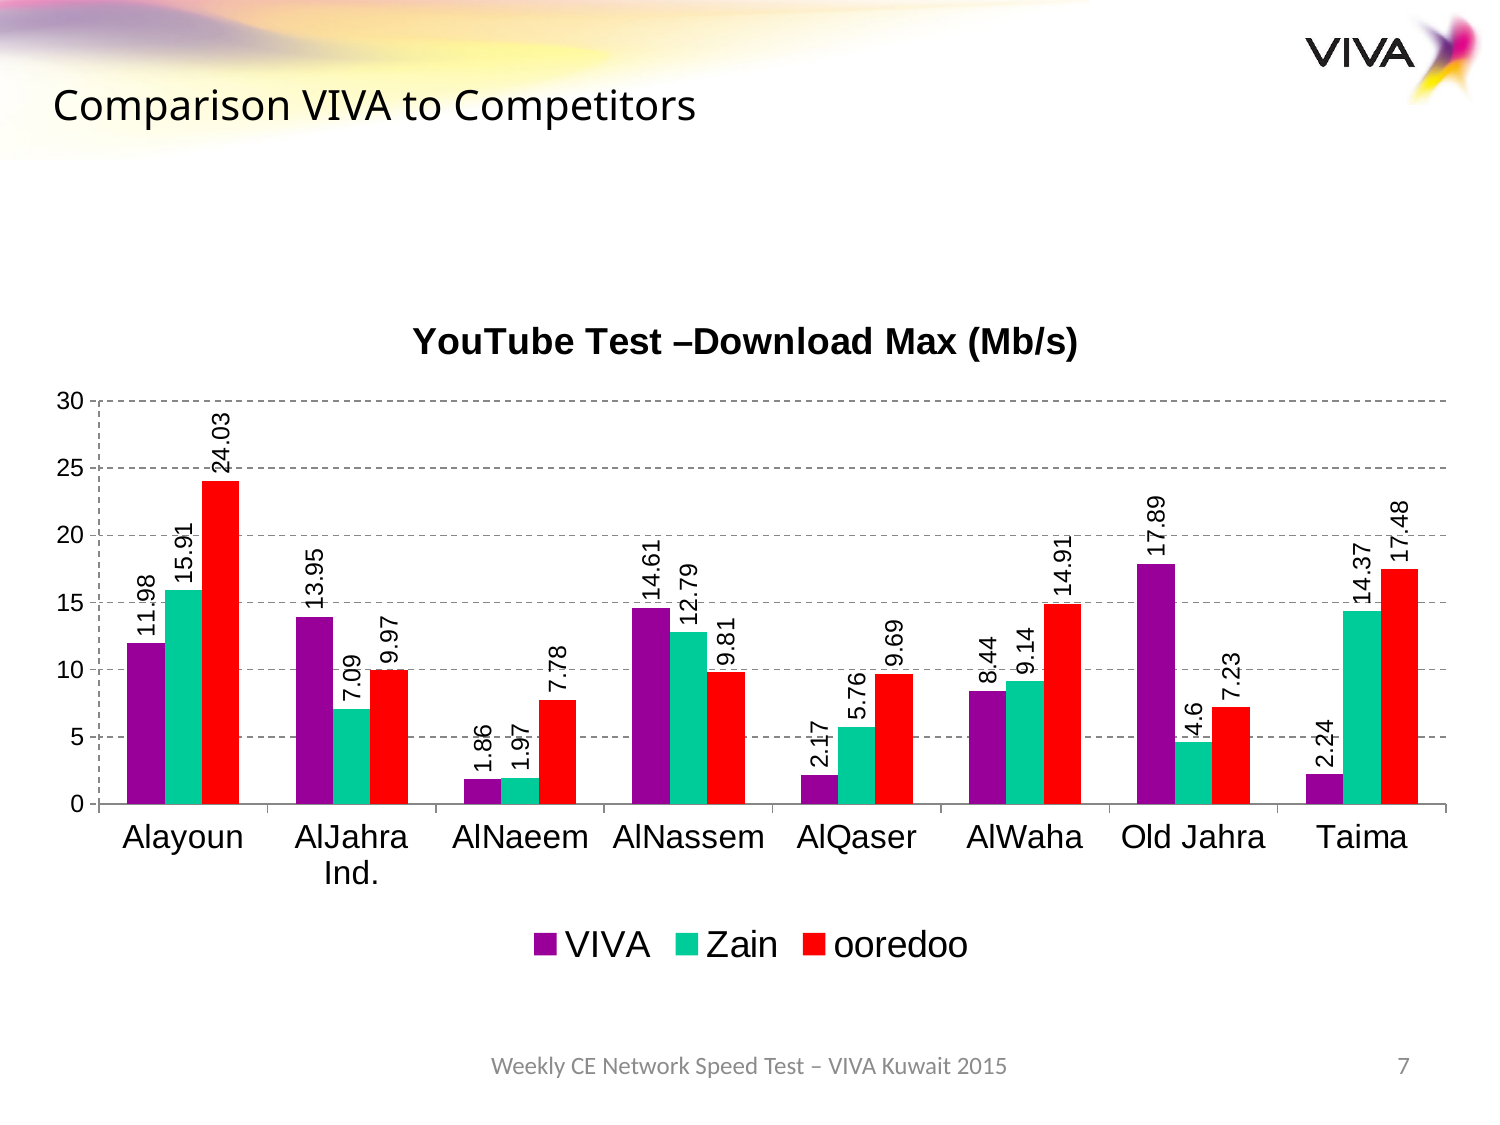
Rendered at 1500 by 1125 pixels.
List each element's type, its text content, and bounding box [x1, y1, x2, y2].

picture [0, 0, 1089, 160]
text_box 7 [1074, 1042, 1425, 1103]
picture [1300, 12, 1485, 105]
text_box Comparison VIVA to Competitors [37, 24, 1278, 184]
text_box Weekly CE Network Speed Test – VIVA Kuwait 2015 [205, 1042, 1074, 1103]
chart [27, 287, 1476, 974]
